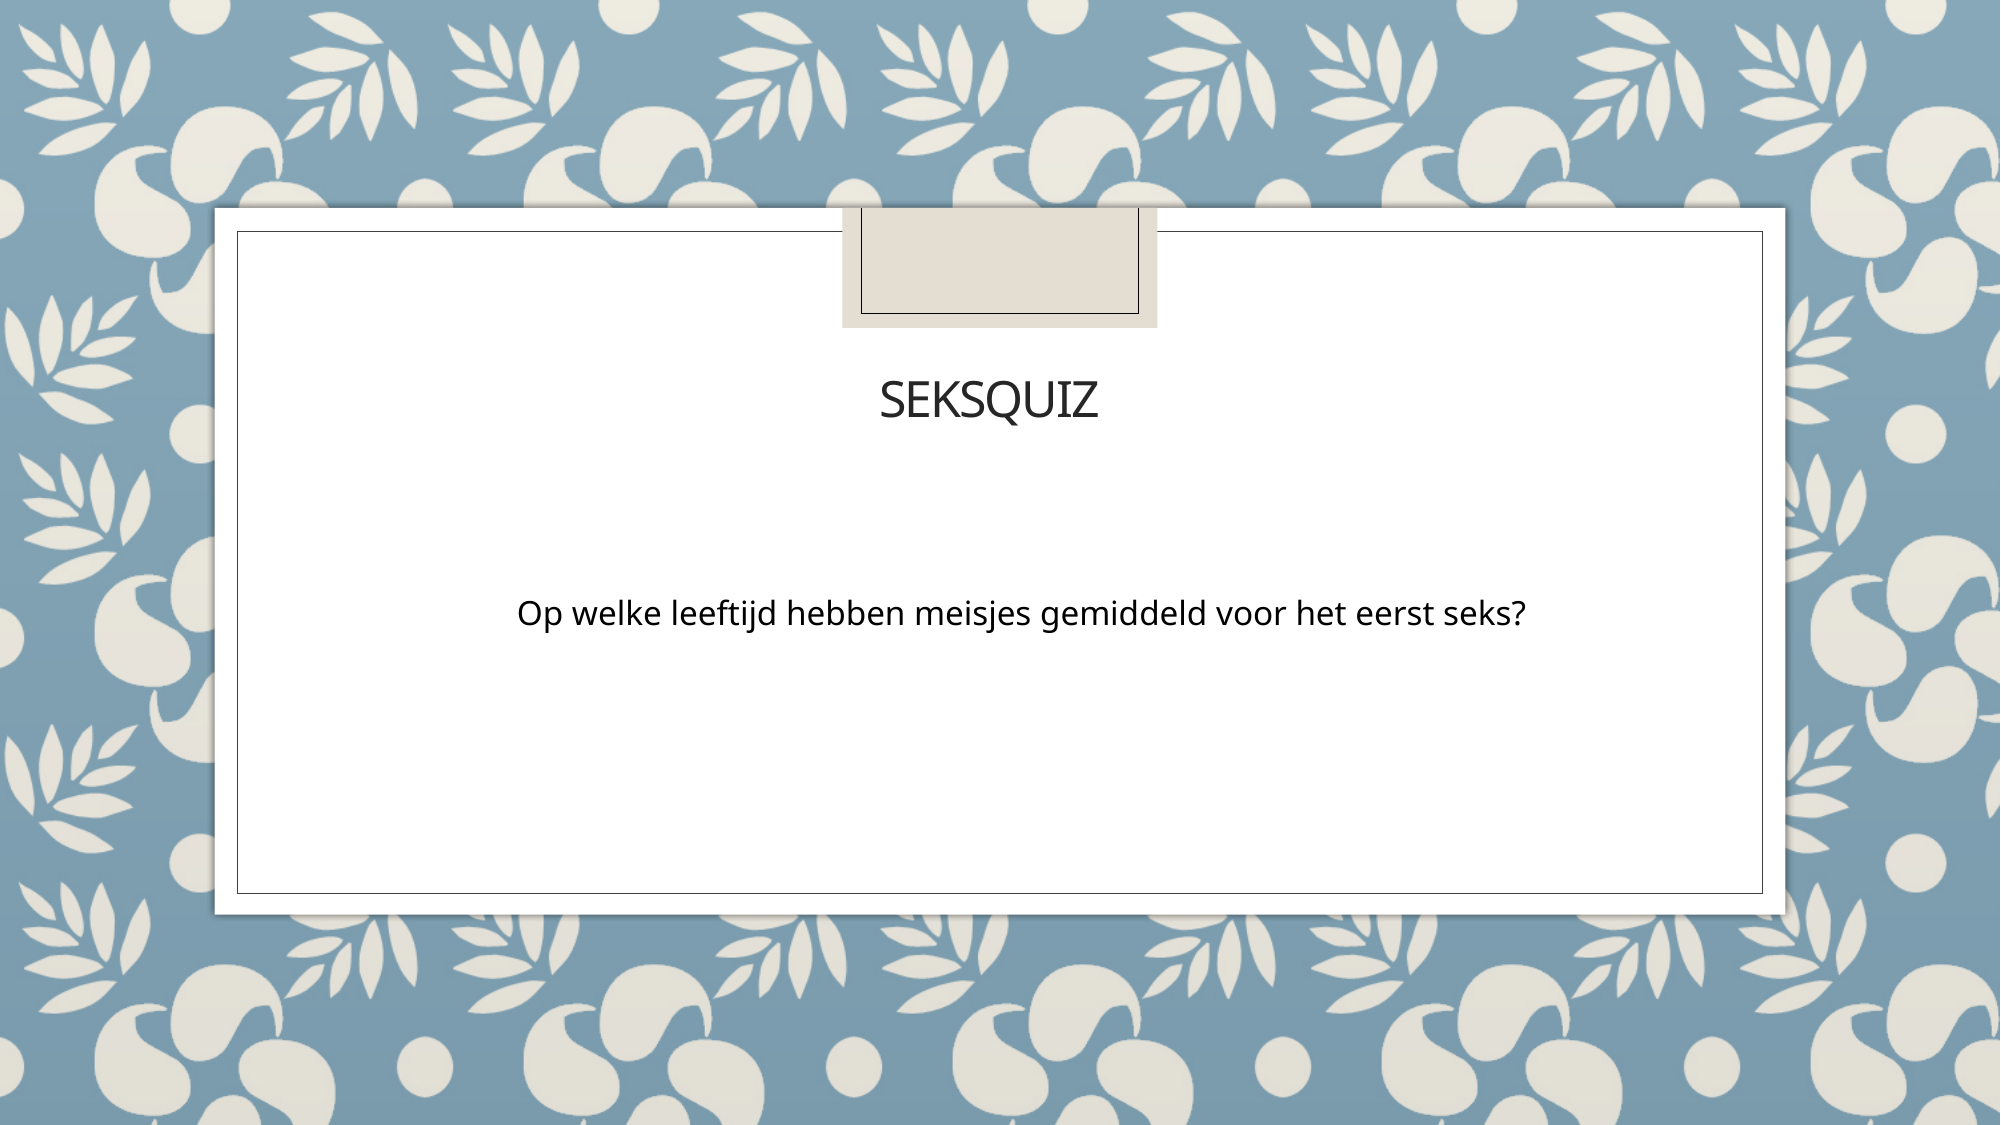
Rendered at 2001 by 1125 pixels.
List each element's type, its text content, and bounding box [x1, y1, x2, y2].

list Op welke leeftijd hebben meisjes gemiddeld voor het eerst seks? [278, 584, 1767, 660]
title Seksquiz [256, 340, 1723, 466]
